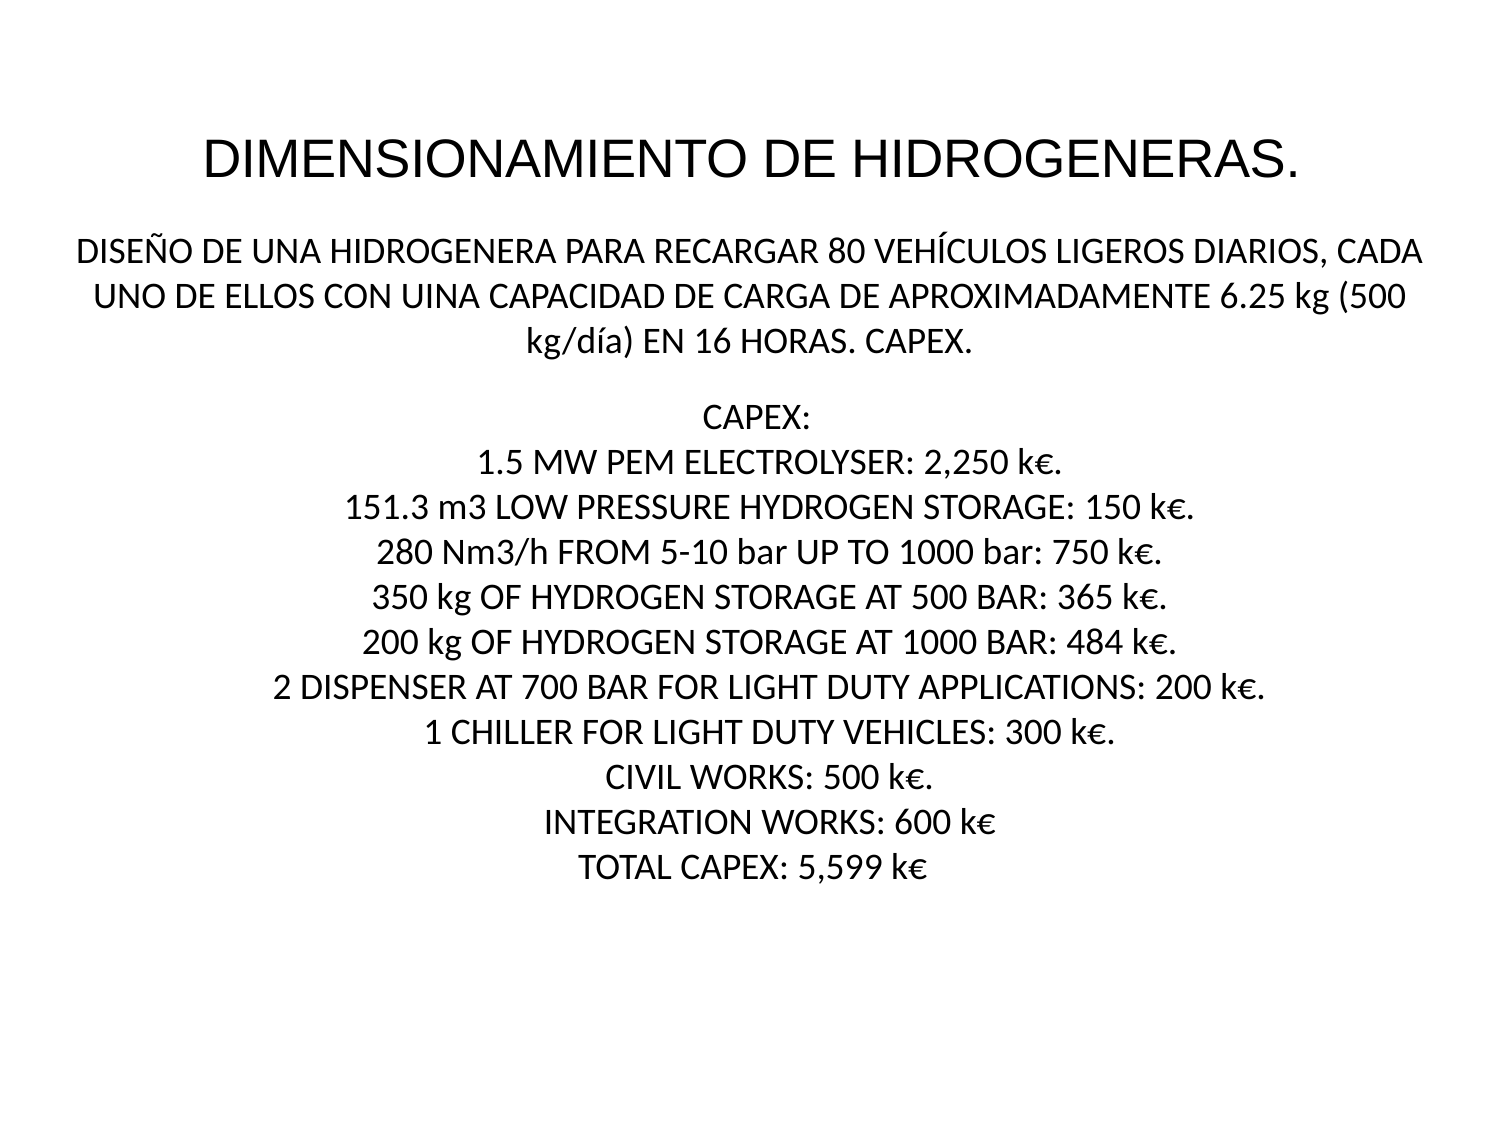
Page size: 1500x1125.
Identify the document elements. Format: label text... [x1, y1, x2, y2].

text_box CAPEX: 1.5 MW PEM ELECTROLYSER: 2,250 k€. 151.3 m3 LOW PRESSURE HYDROGEN STORAGE: 150 k€. 280 Nm3/h FROM 5-10 bar UP TO 1000 bar: 750 k€. 350 kg OF HYDROGEN STORAGE AT 500 BAR: 365 k€. 200 kg OF HYDROGEN STORAGE AT 1000 BAR: 484 k€. 2 DISPENSER AT 700 BAR FOR LIGHT DUTY APPLICATIONS: 200 k€. 1 CHILLER FOR LIGHT DUTY VEHICLES: 300 k€. CIVIL WORKS: 500 k€. INTEGRATION WORKS: 600 k€ TOTAL CAPEX: 5,599 k€ [42, 384, 1472, 940]
text_box DIMENSIONAMIENTO DE HIDROGENERAS. [1, 130, 1500, 190]
text_box DISEÑO DE UNA HIDROGENERA PARA RECARGAR 80 VEHÍCULOS LIGEROS DIARIOS, CADA UNO DE ELLOS CON UINA CAPACIDAD DE CARGA DE APROXIMADAMENTE 6.25 kg (500 kg/día) EN 16 HORAS. CAPEX. [35, 218, 1465, 369]
